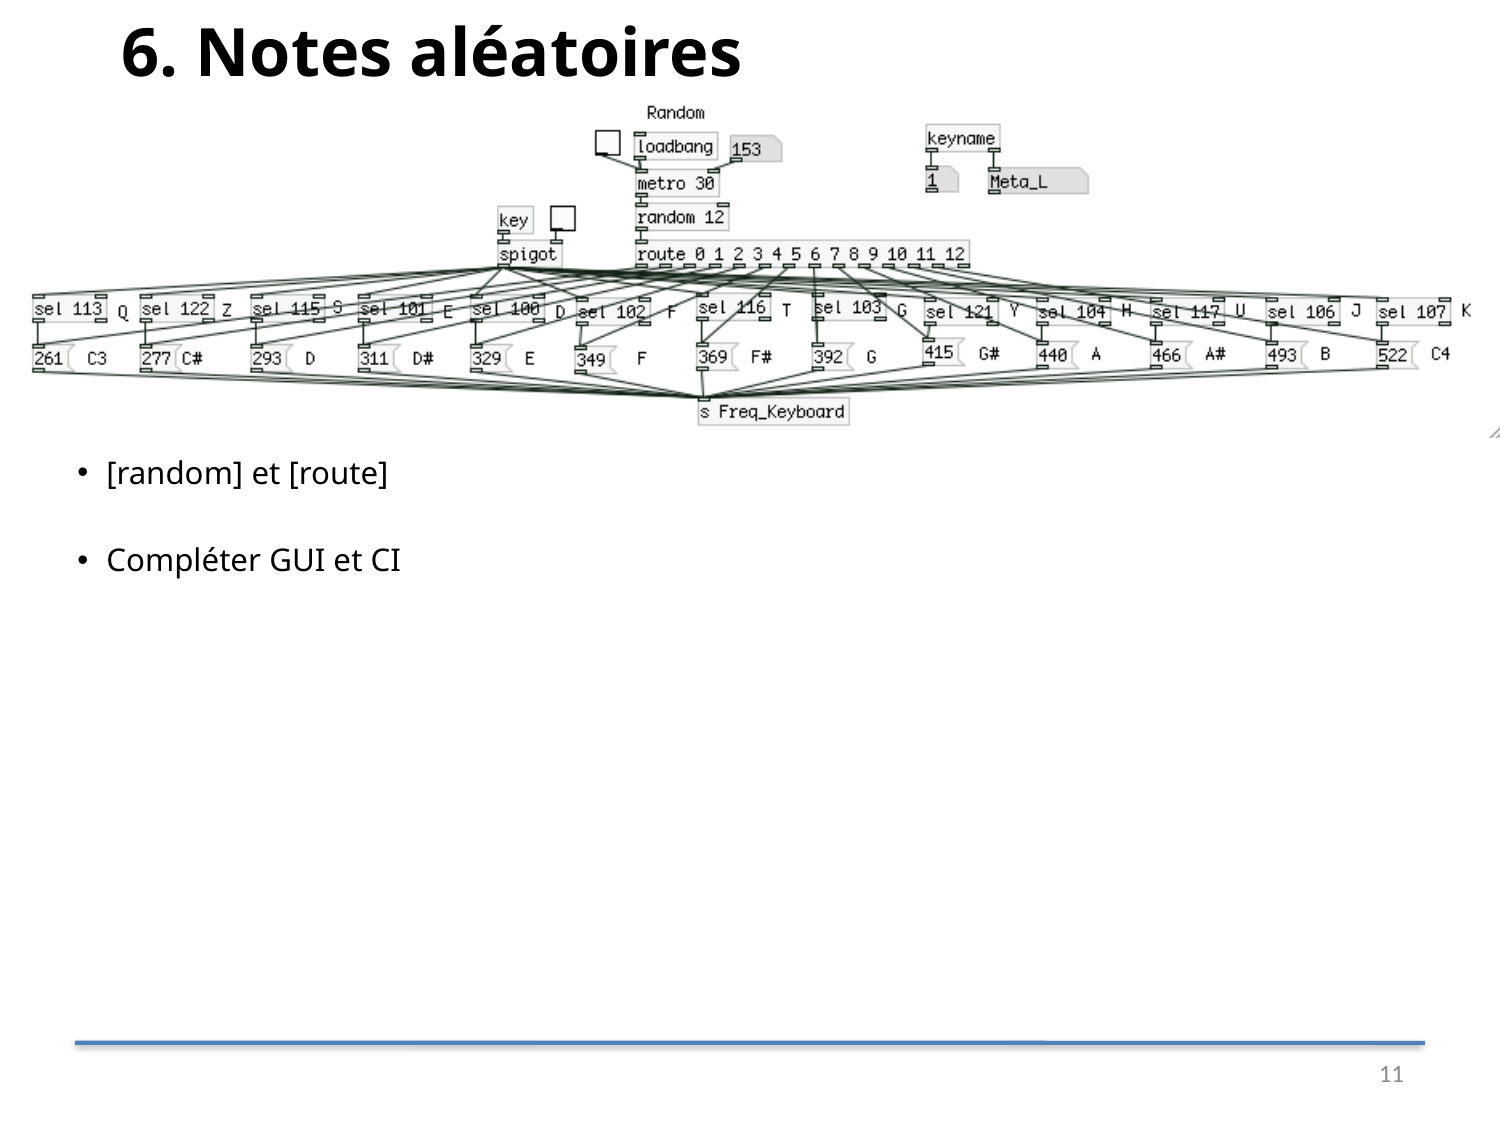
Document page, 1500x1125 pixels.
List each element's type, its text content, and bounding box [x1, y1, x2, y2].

list [random] et [route] Compléter GUI et CI [62, 446, 1438, 500]
picture [1, 103, 1500, 438]
text_box 6. Notes aléatoires [106, 2, 1382, 101]
slide_number 11 [1074, 1042, 1425, 1103]
